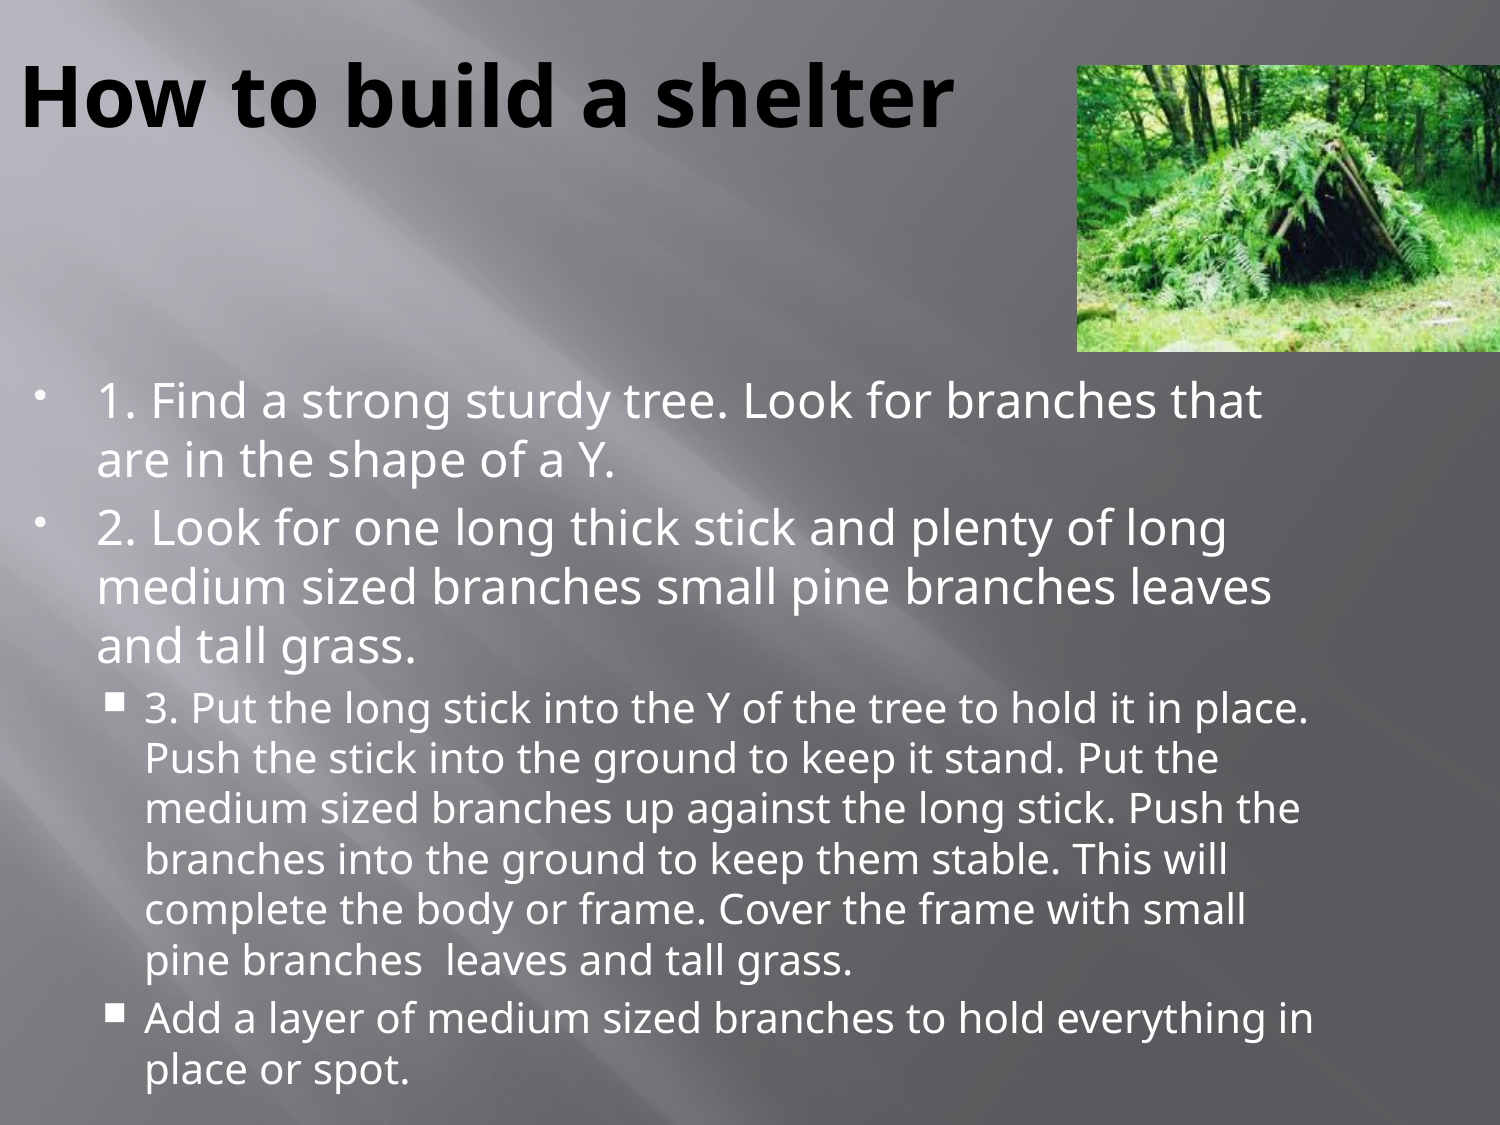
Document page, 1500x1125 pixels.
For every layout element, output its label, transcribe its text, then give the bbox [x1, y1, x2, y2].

picture [1076, 65, 1500, 352]
title How to build a shelter [0, 0, 1163, 188]
list 1. Find a strong sturdy tree. Look for branches that are in the shape of a Y. 2. Look for one long thick stick and plenty of long medium sized branches small pine branches leaves and tall grass. 3. Put the long stick into the Y of the tree to hold it in place. Push the stick into the ground to keep it stand. Put the medium sized branches up against the long stick. Push the branches into the ground to keep them stable. This will complete the body or frame. Cover the frame with small pine branches leaves and tall grass. Add a layer of medium sized branches to hold everything in place or spot. [0, 362, 1350, 1105]
